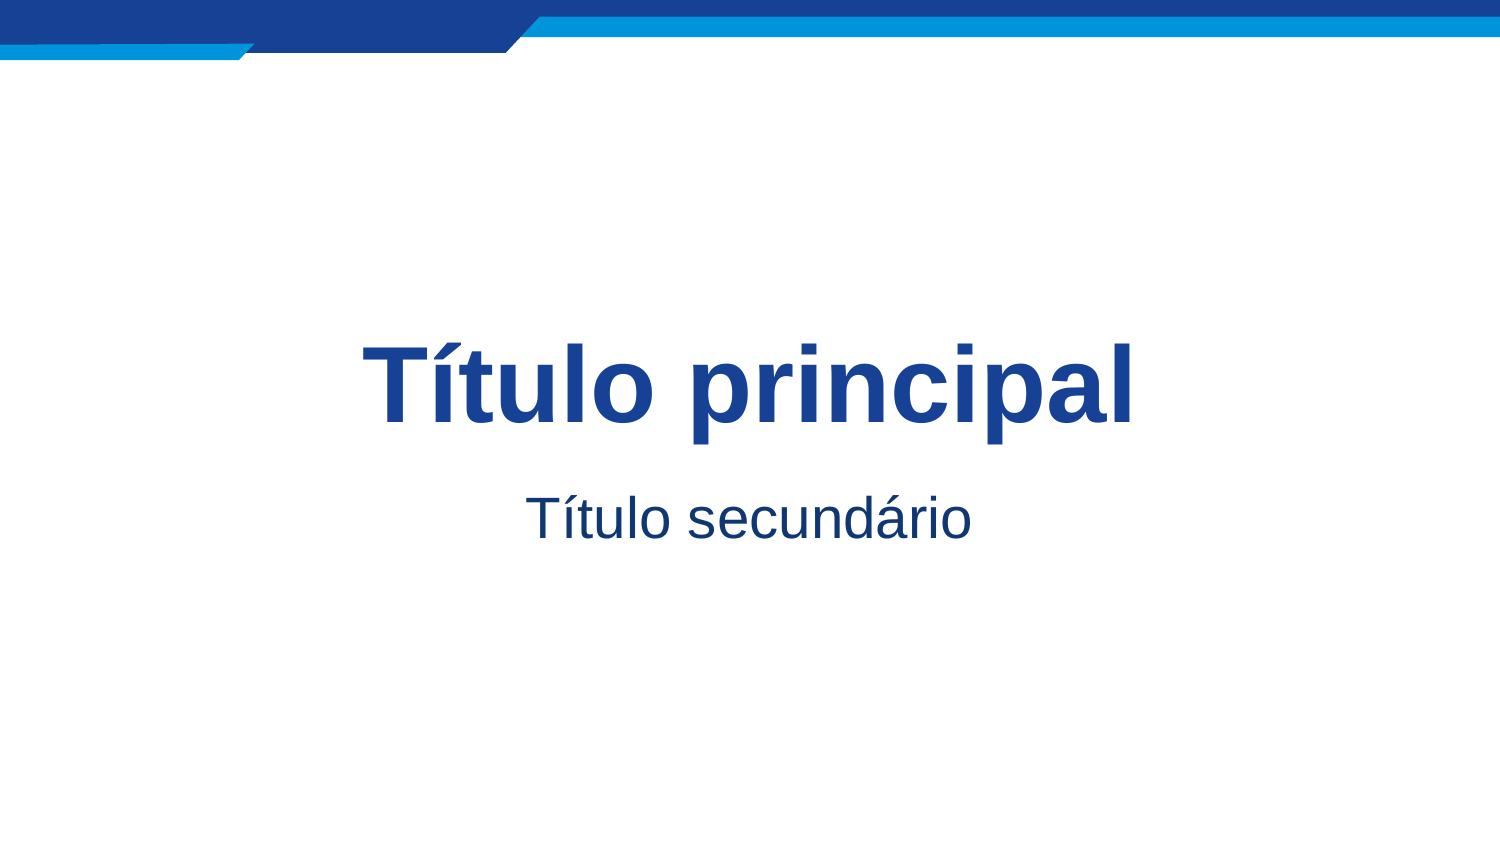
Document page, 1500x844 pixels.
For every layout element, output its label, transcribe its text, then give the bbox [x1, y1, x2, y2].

subtitle Título secundário [51, 464, 1449, 595]
title Título principal [51, 122, 1449, 459]
